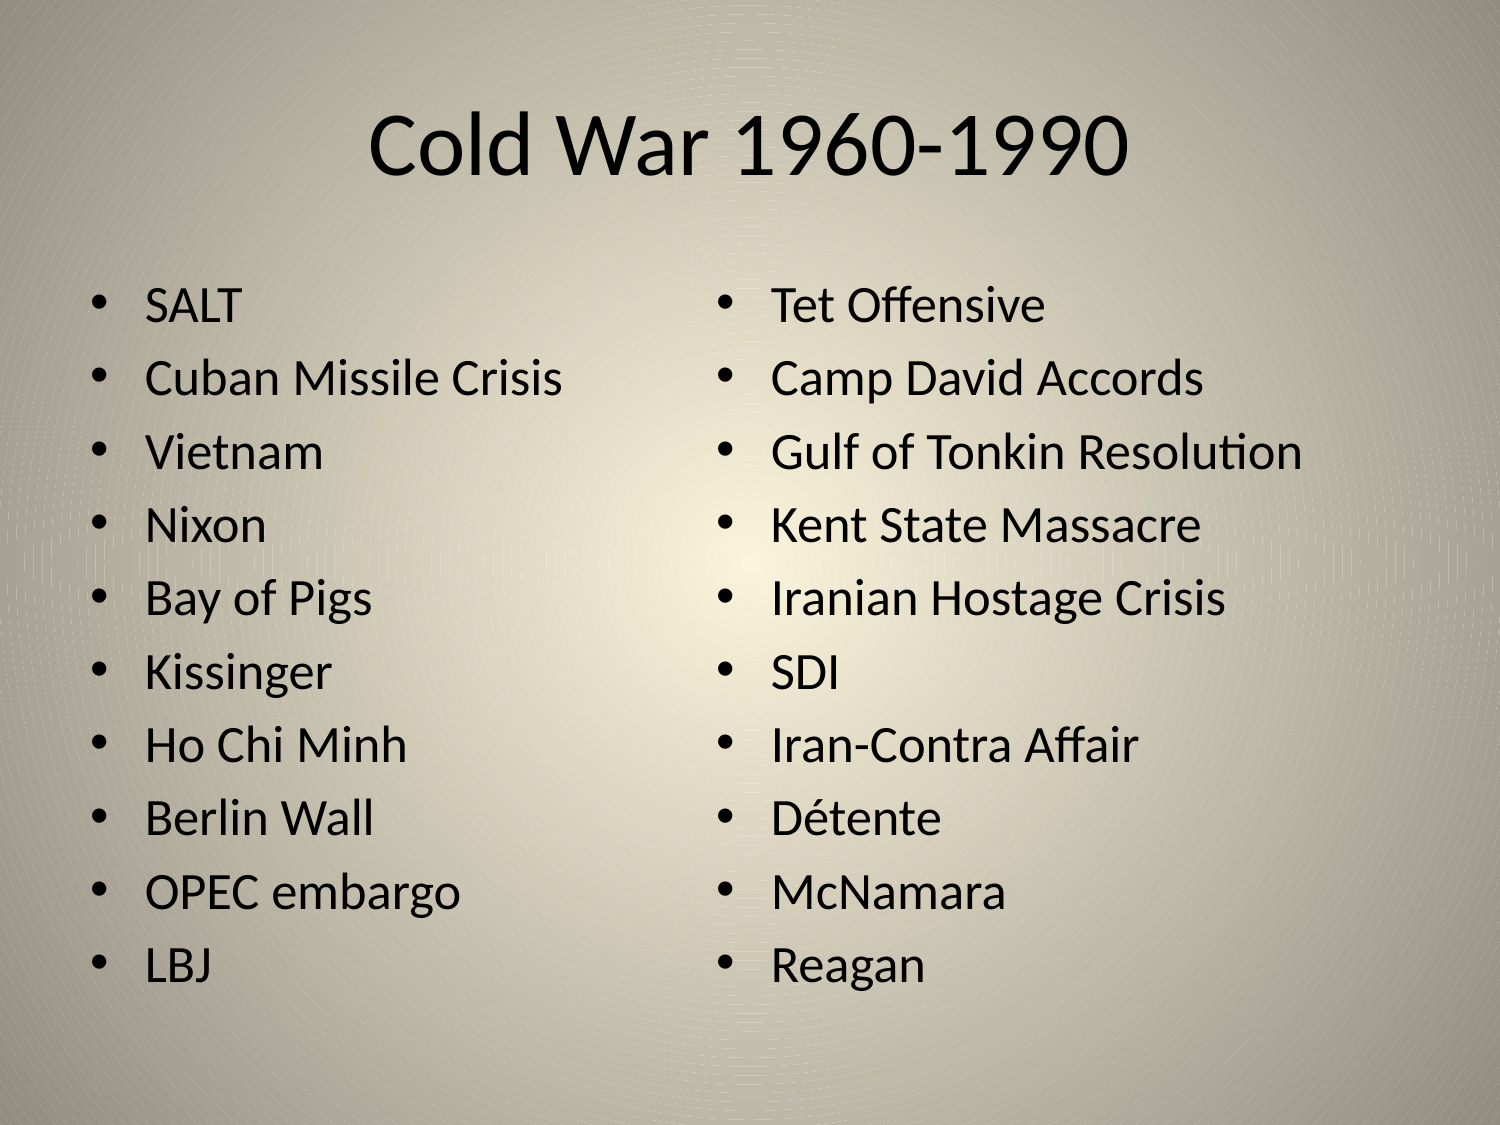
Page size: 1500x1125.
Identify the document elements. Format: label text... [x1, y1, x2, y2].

list Tet Offensive Camp David Accords Gulf of Tonkin Resolution Kent State Massacre Iranian Hostage Crisis SDI Iran-Contra Affair Détente McNamara Reagan [701, 262, 1425, 1005]
title Cold War 1960-1990 [75, 45, 1425, 233]
list SALT Cuban Missile Crisis Vietnam Nixon Bay of Pigs Kissinger Ho Chi Minh Berlin Wall OPEC embargo LBJ [75, 262, 701, 1005]
